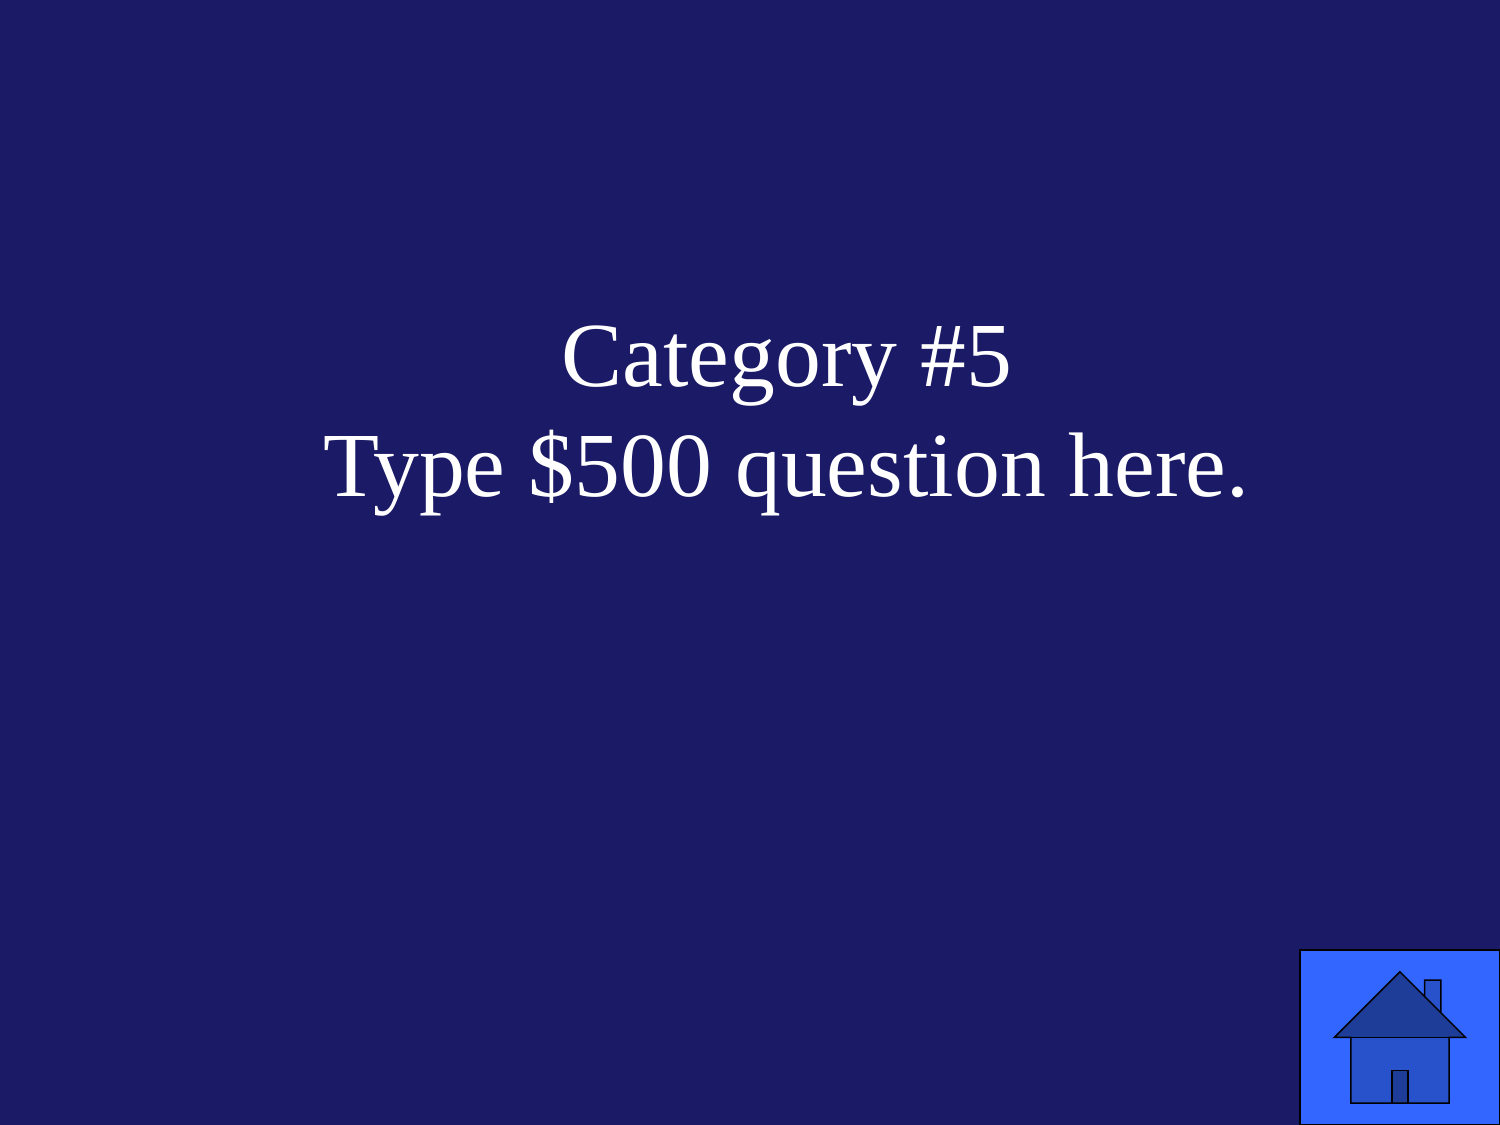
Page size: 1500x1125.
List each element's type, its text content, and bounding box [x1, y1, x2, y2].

text_box [1299, 950, 1500, 1125]
text_box Category #5 Type $500 question here. [262, 287, 1313, 523]
